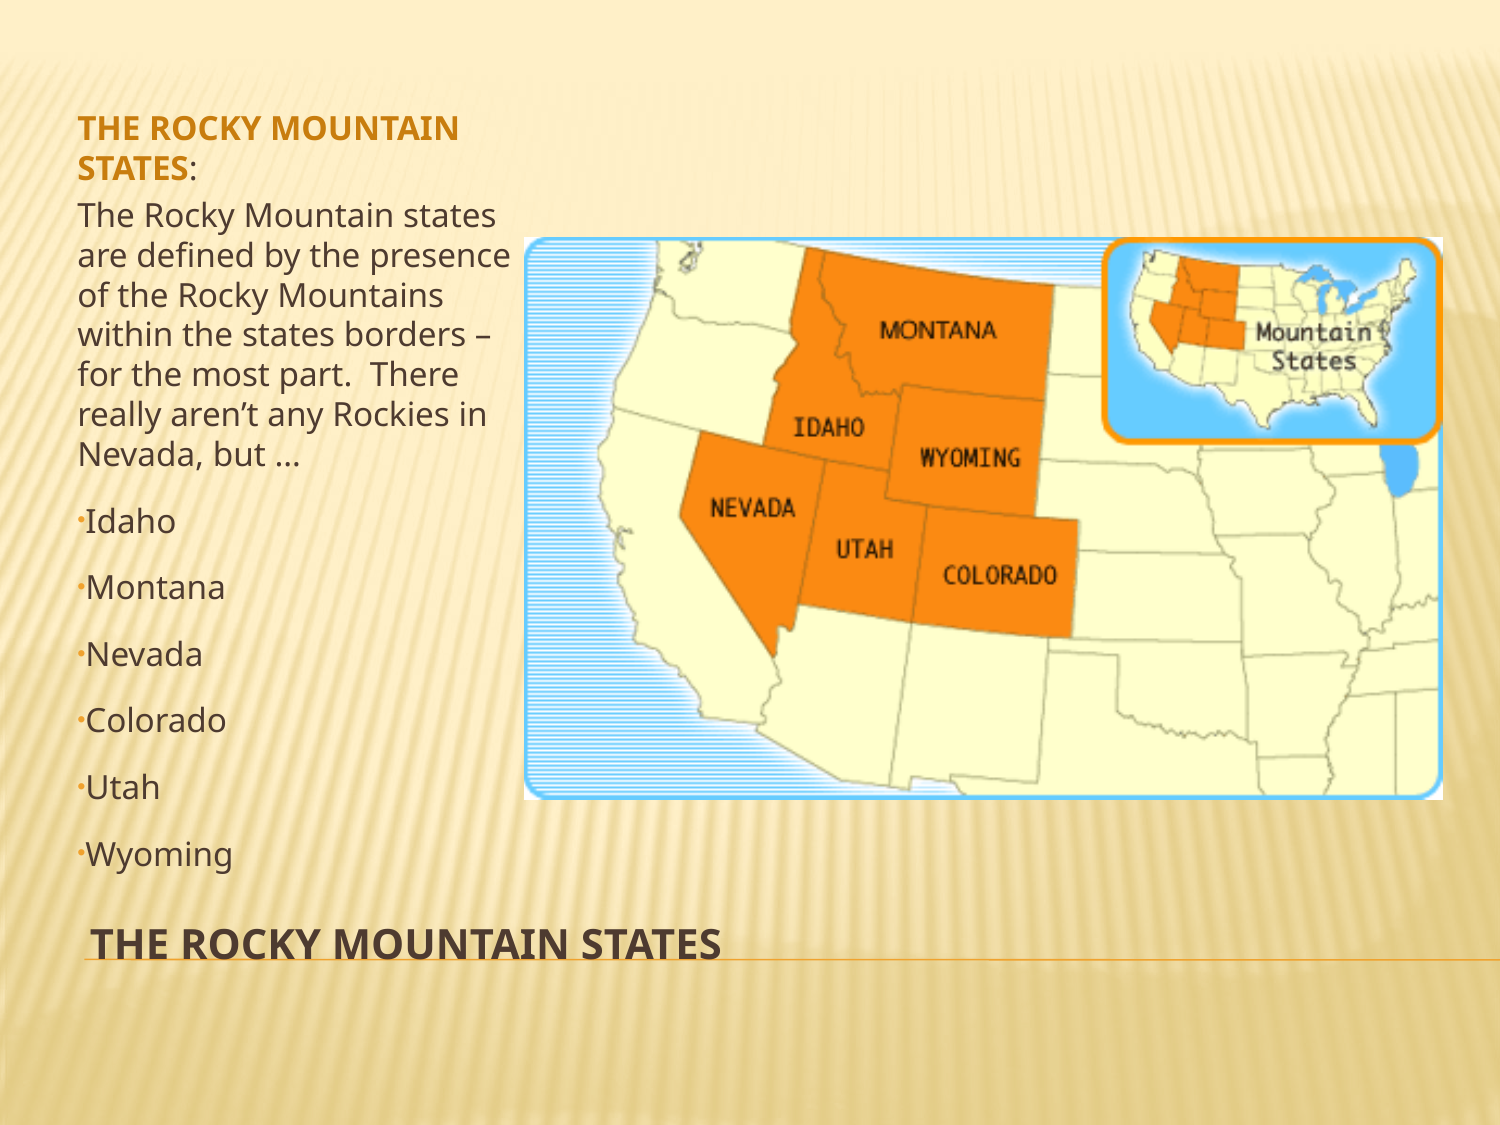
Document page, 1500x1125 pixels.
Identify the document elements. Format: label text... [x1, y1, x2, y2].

title The rocky mountain states [75, 900, 1463, 986]
list THE ROCKY MOUNTAIN STATES: The Rocky Mountain states are defined by the presence of the Rocky Mountains within the states borders – for the most part. There really aren’t any Rockies in Nevada, but … Idaho Montana Nevada Colorado Utah Wyoming [62, 99, 556, 888]
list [523, 237, 1444, 801]
